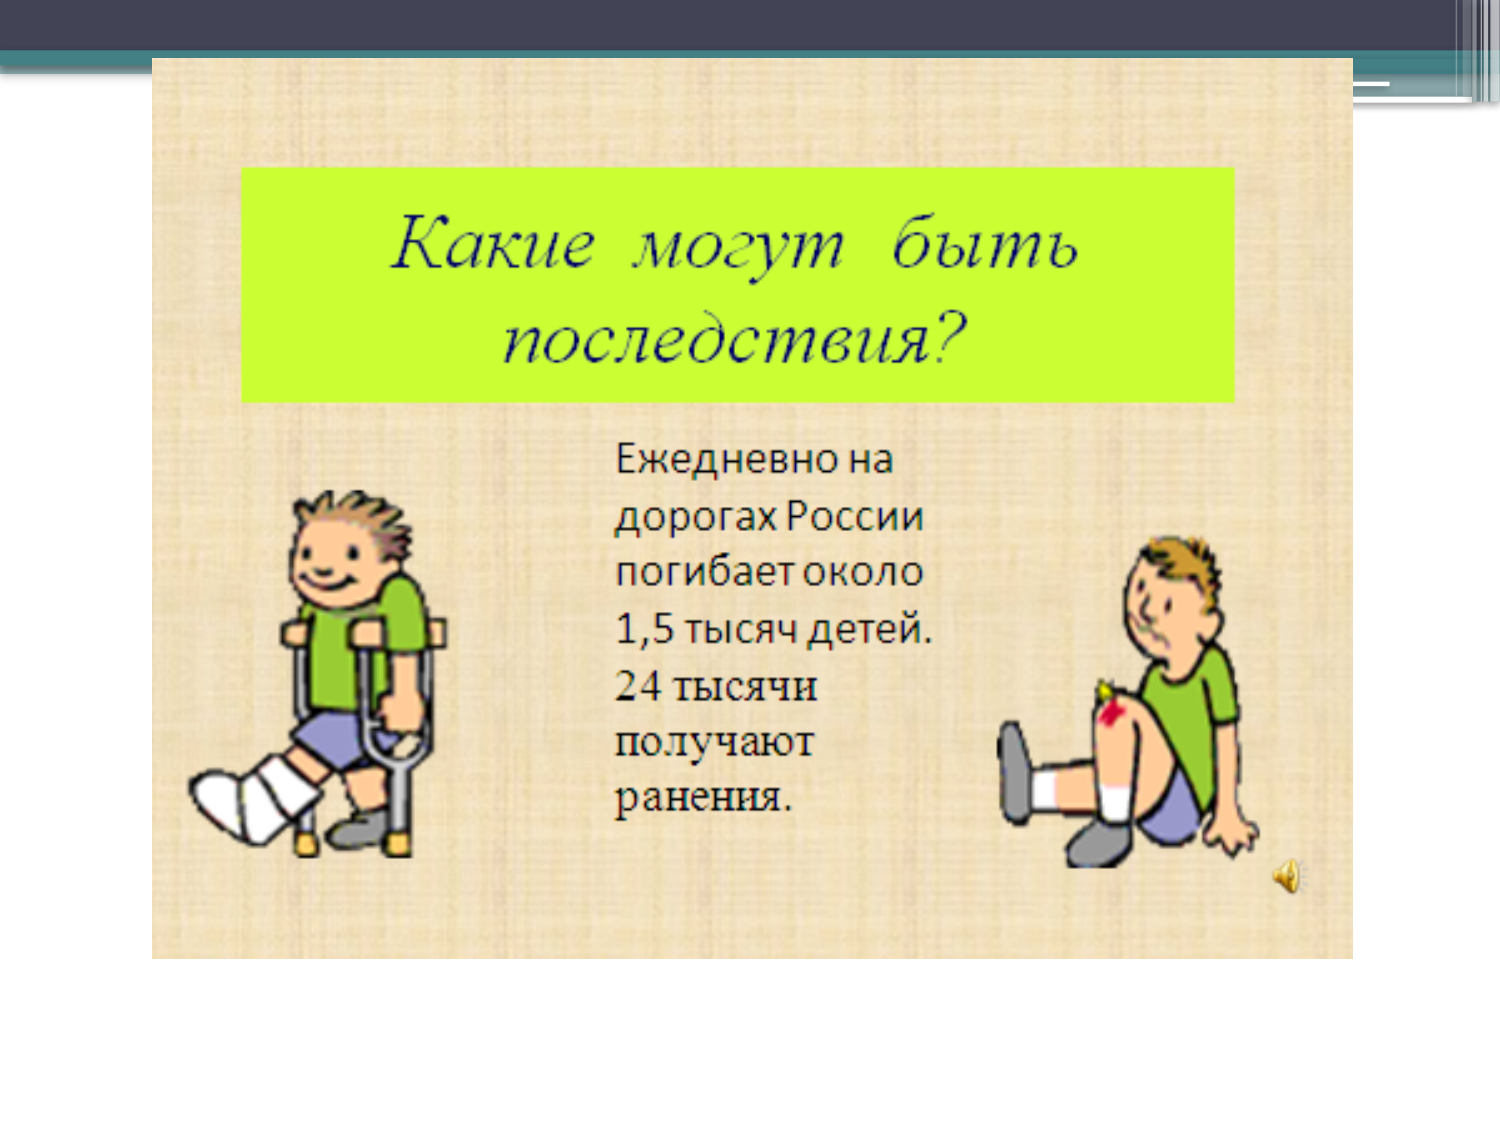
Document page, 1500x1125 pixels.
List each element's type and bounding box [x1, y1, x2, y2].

picture [152, 58, 1353, 959]
